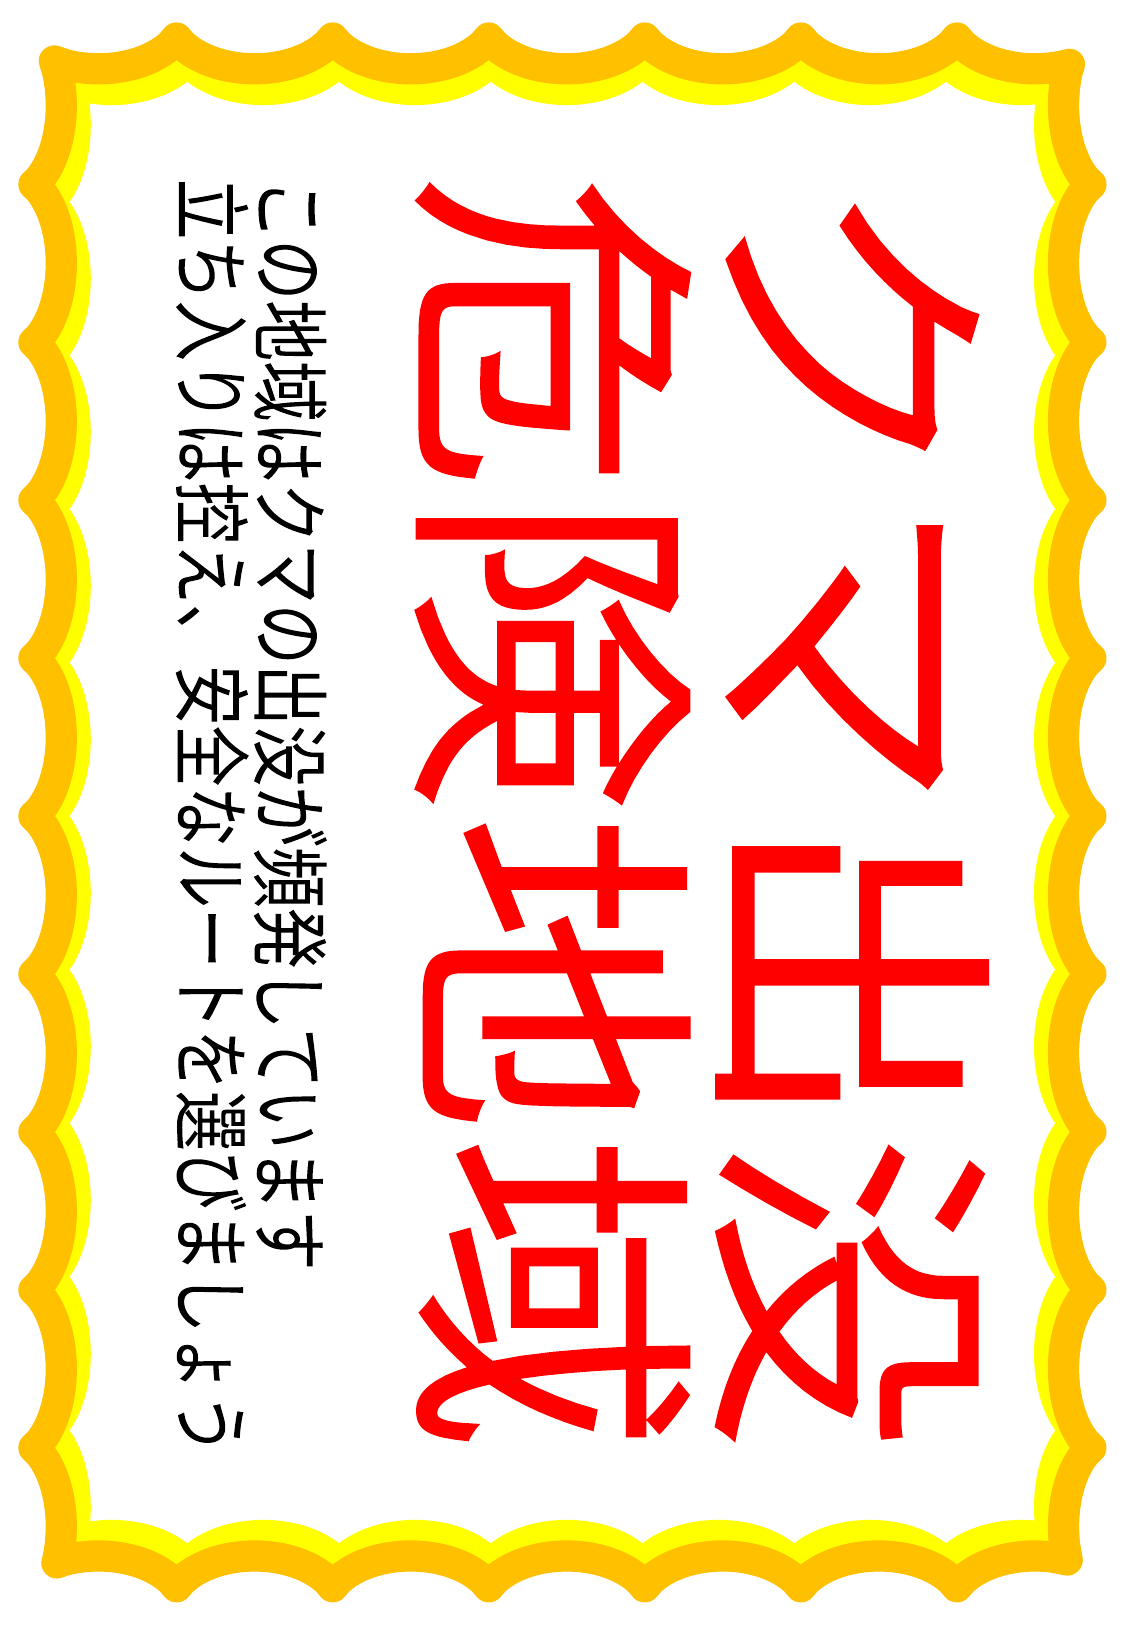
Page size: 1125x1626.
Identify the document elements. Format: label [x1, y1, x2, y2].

text_box [33, 37, 1092, 1588]
